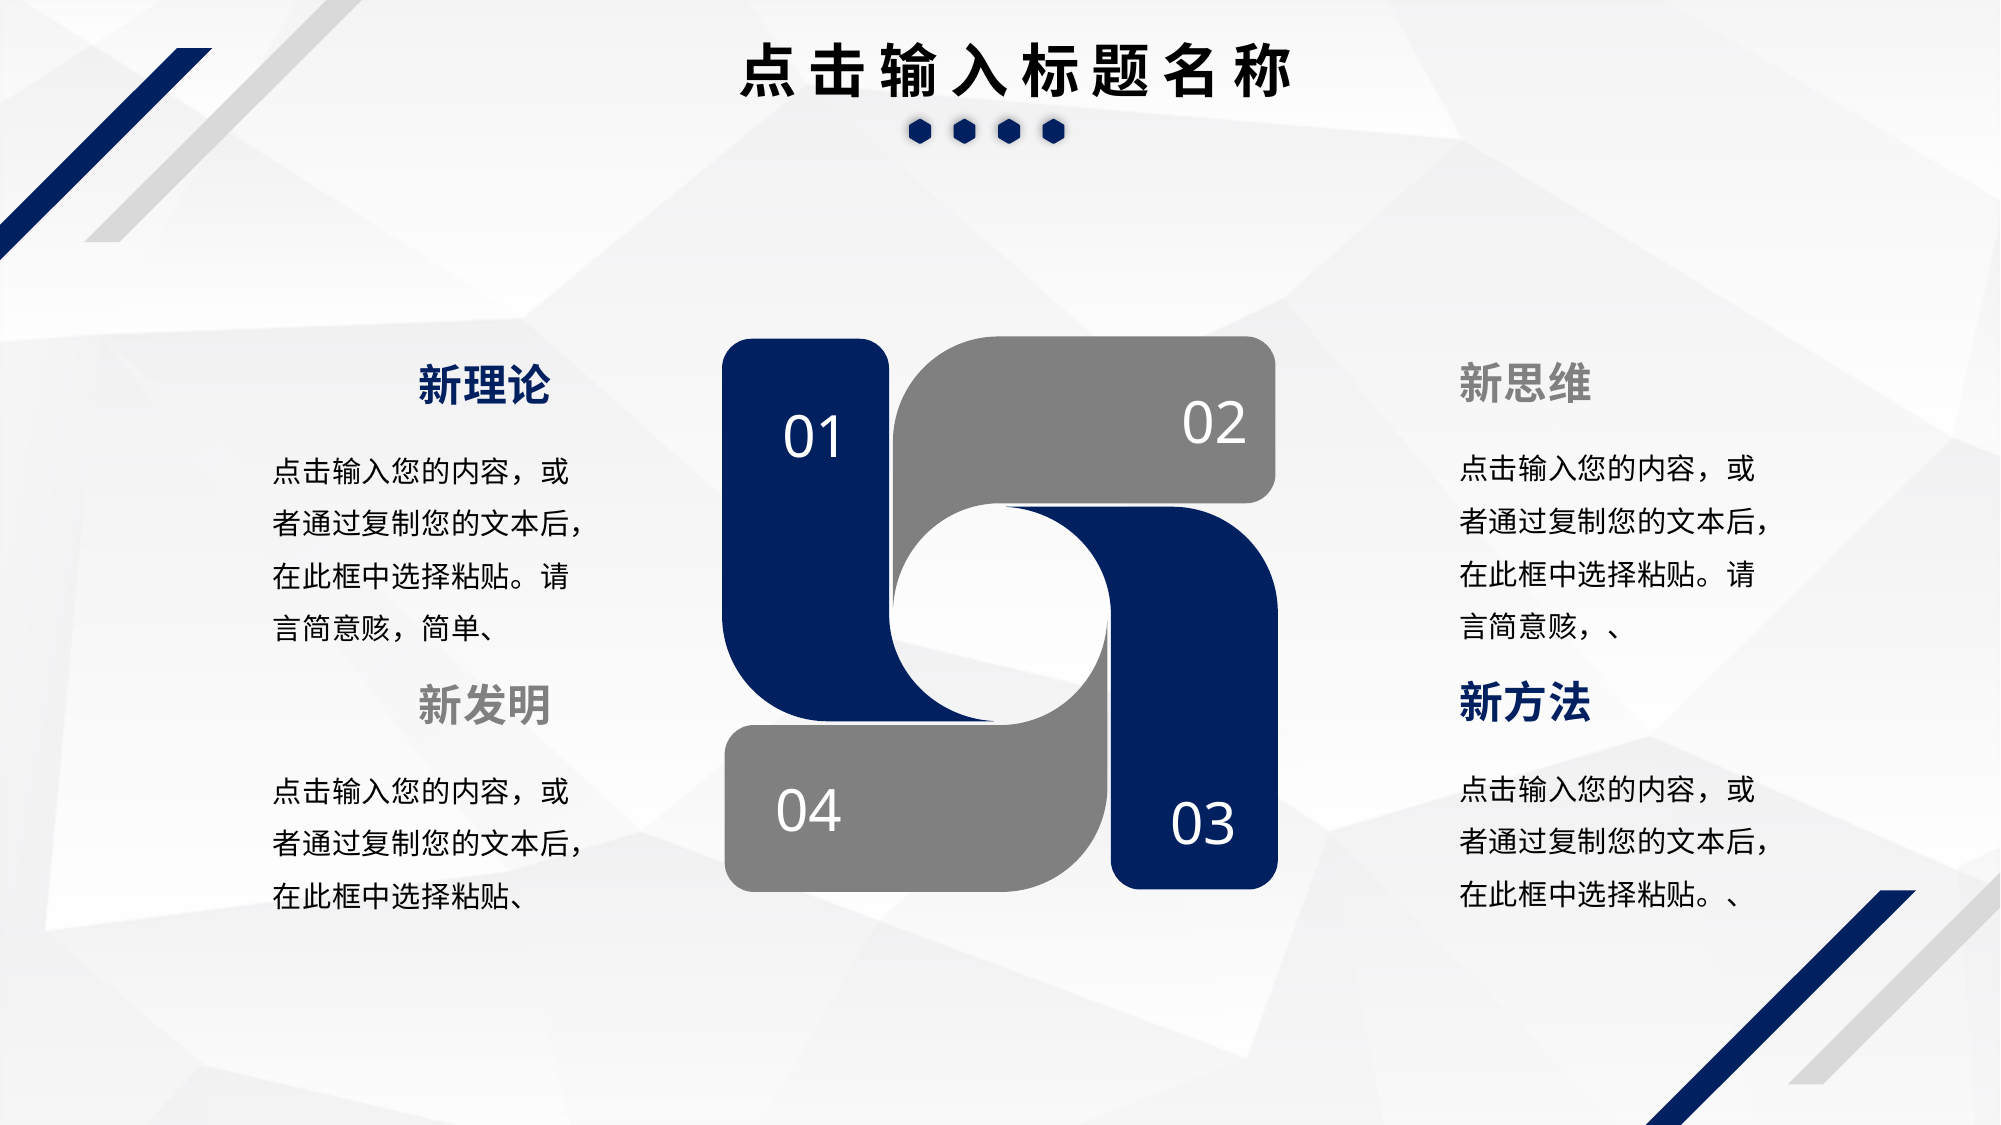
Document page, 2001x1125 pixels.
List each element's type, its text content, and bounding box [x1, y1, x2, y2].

text_box 新思维 [1459, 355, 1781, 408]
text_box 03 [1155, 778, 1252, 864]
text_box 02 [1166, 378, 1263, 463]
text_box 点击输入您的内容，或者通过复制您的文本后，在此框中选择粘贴。、 [1459, 753, 1763, 911]
text_box 点击输入您的内容，或者通过复制您的文本后，在此框中选择粘贴、 [272, 755, 576, 913]
text_box 新方法 [1459, 675, 1781, 728]
text_box 点击输入标题名称 [723, 27, 1307, 112]
text_box 01 [767, 391, 864, 477]
text_box 新发明 [272, 677, 552, 730]
text_box [724, 620, 1108, 892]
text_box [908, 117, 933, 145]
picture [0, 0, 2001, 1125]
text_box [892, 336, 1276, 609]
text_box [997, 117, 1022, 145]
text_box [1041, 117, 1066, 145]
text_box 新理论 [272, 357, 552, 411]
text_box 点击输入您的内容，或者通过复制您的文本后，在此框中选择粘贴。请言简意赅，、 [1459, 433, 1763, 644]
text_box [722, 338, 994, 722]
text_box 点击输入您的内容，或者通过复制您的文本后，在此框中选择粘贴。请言简意赅，简单、 [272, 435, 576, 646]
text_box [1005, 506, 1278, 890]
text_box [952, 117, 977, 145]
text_box 04 [760, 765, 857, 851]
